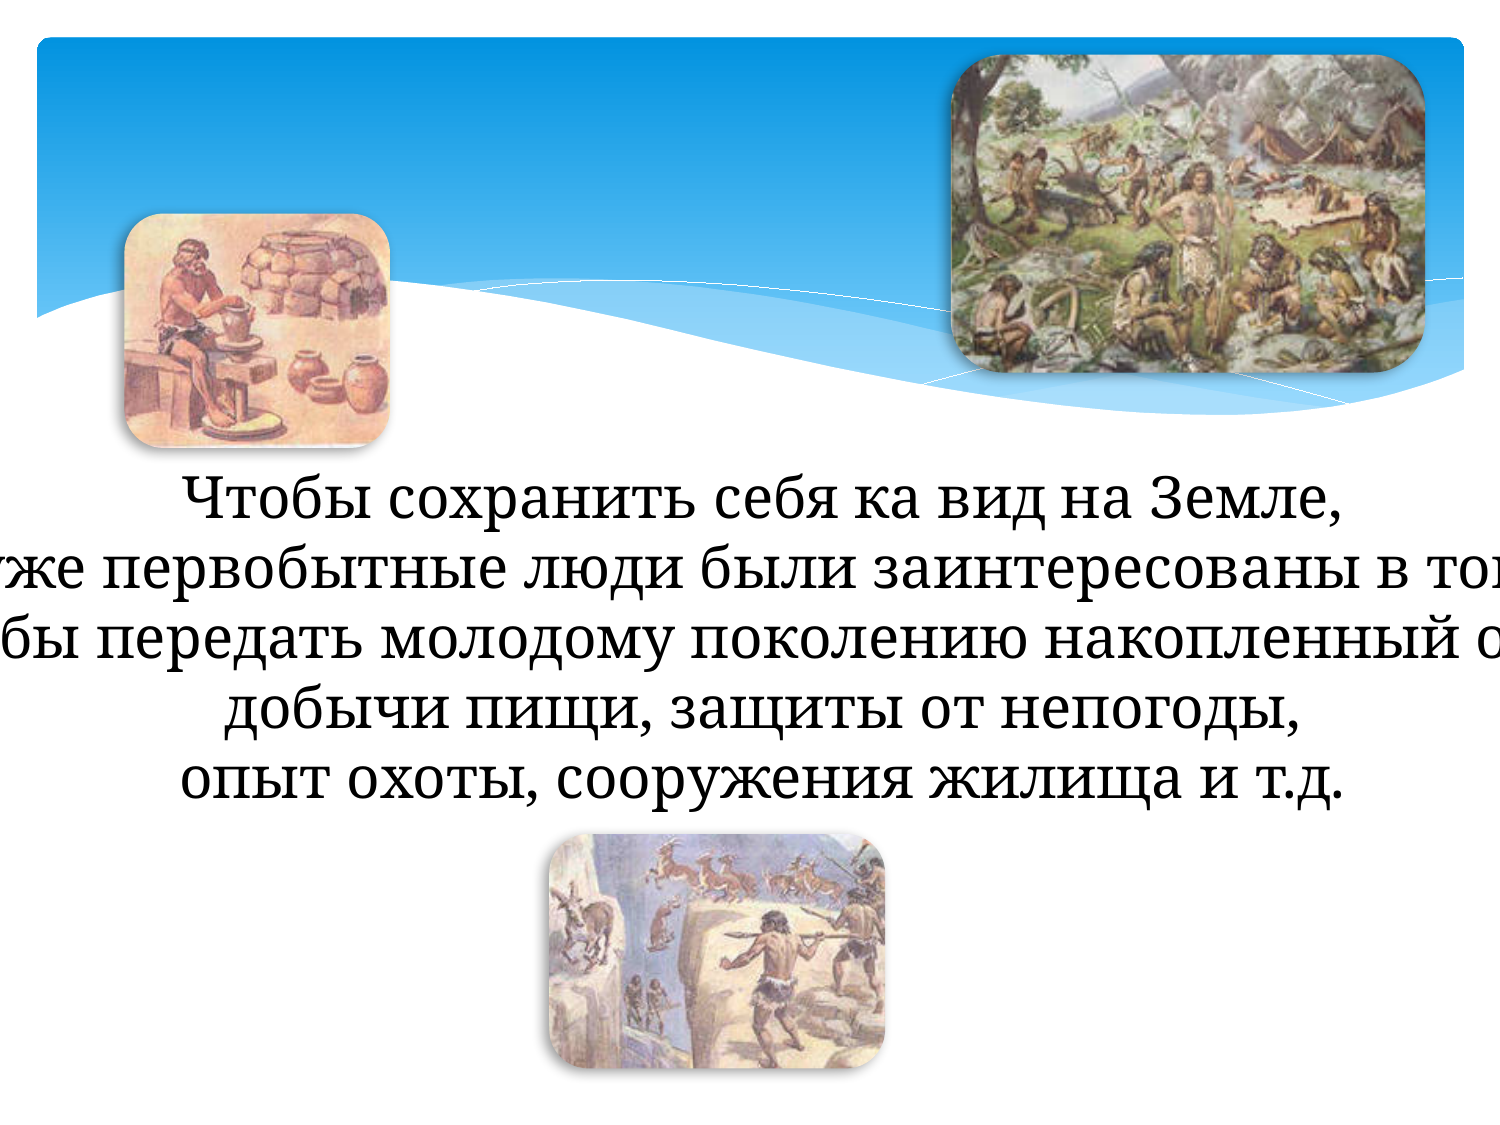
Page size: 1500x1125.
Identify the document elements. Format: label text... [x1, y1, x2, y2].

text_box Чтобы сохранить себя ка вид на Земле, уже первобытные люди были заинтересованы в том, чтобы передать молодому поколению накопленный опыт добычи пищи, защиты от непогоды, опыт охоты, сооружения жилища и т.д. [0, 452, 1500, 818]
picture [124, 213, 391, 449]
picture [948, 55, 1427, 373]
picture [548, 833, 886, 1069]
